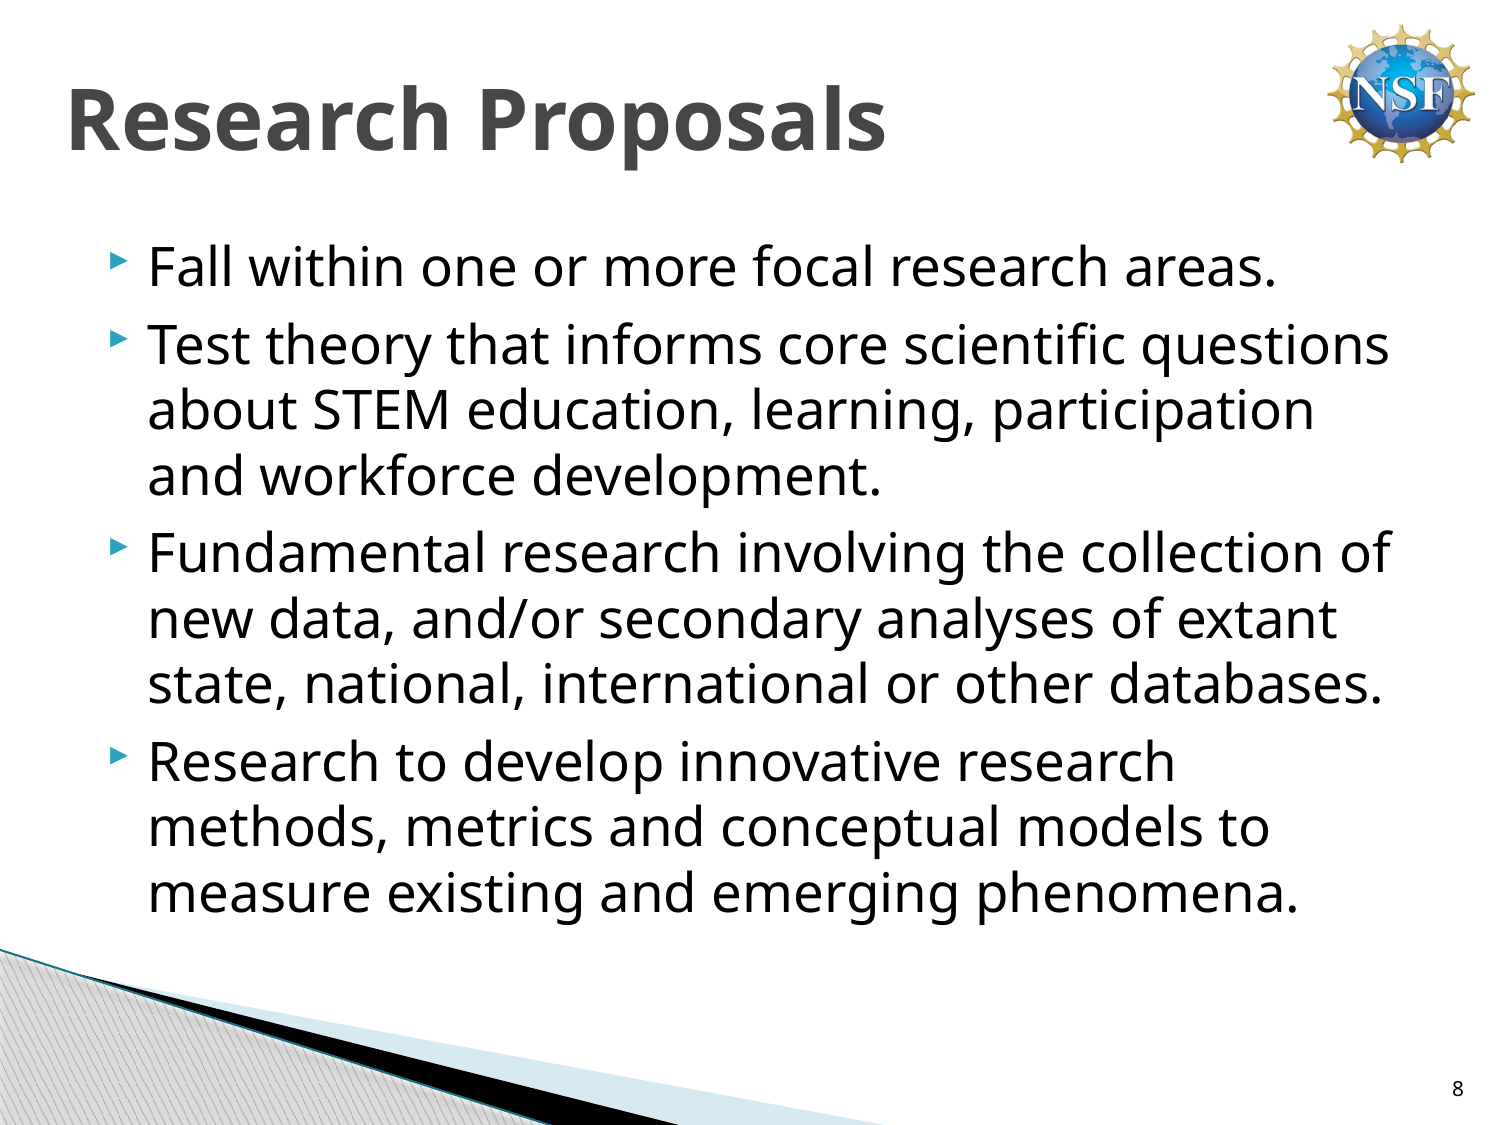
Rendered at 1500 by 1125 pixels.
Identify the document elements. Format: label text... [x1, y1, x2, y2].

picture [1327, 24, 1475, 163]
slide_number 8 [1418, 1051, 1479, 1112]
list Fall within one or more focal research areas. Test theory that informs core scientific questions about STEM education, learning, participation and workforce development. Fundamental research involving the collection of new data, and/or secondary analyses of extant state, national, international or other databases. Research to develop innovative research methods, metrics and conceptual models to measure existing and emerging phenomena. [75, 224, 1425, 984]
title Research Proposals [50, 45, 1288, 188]
